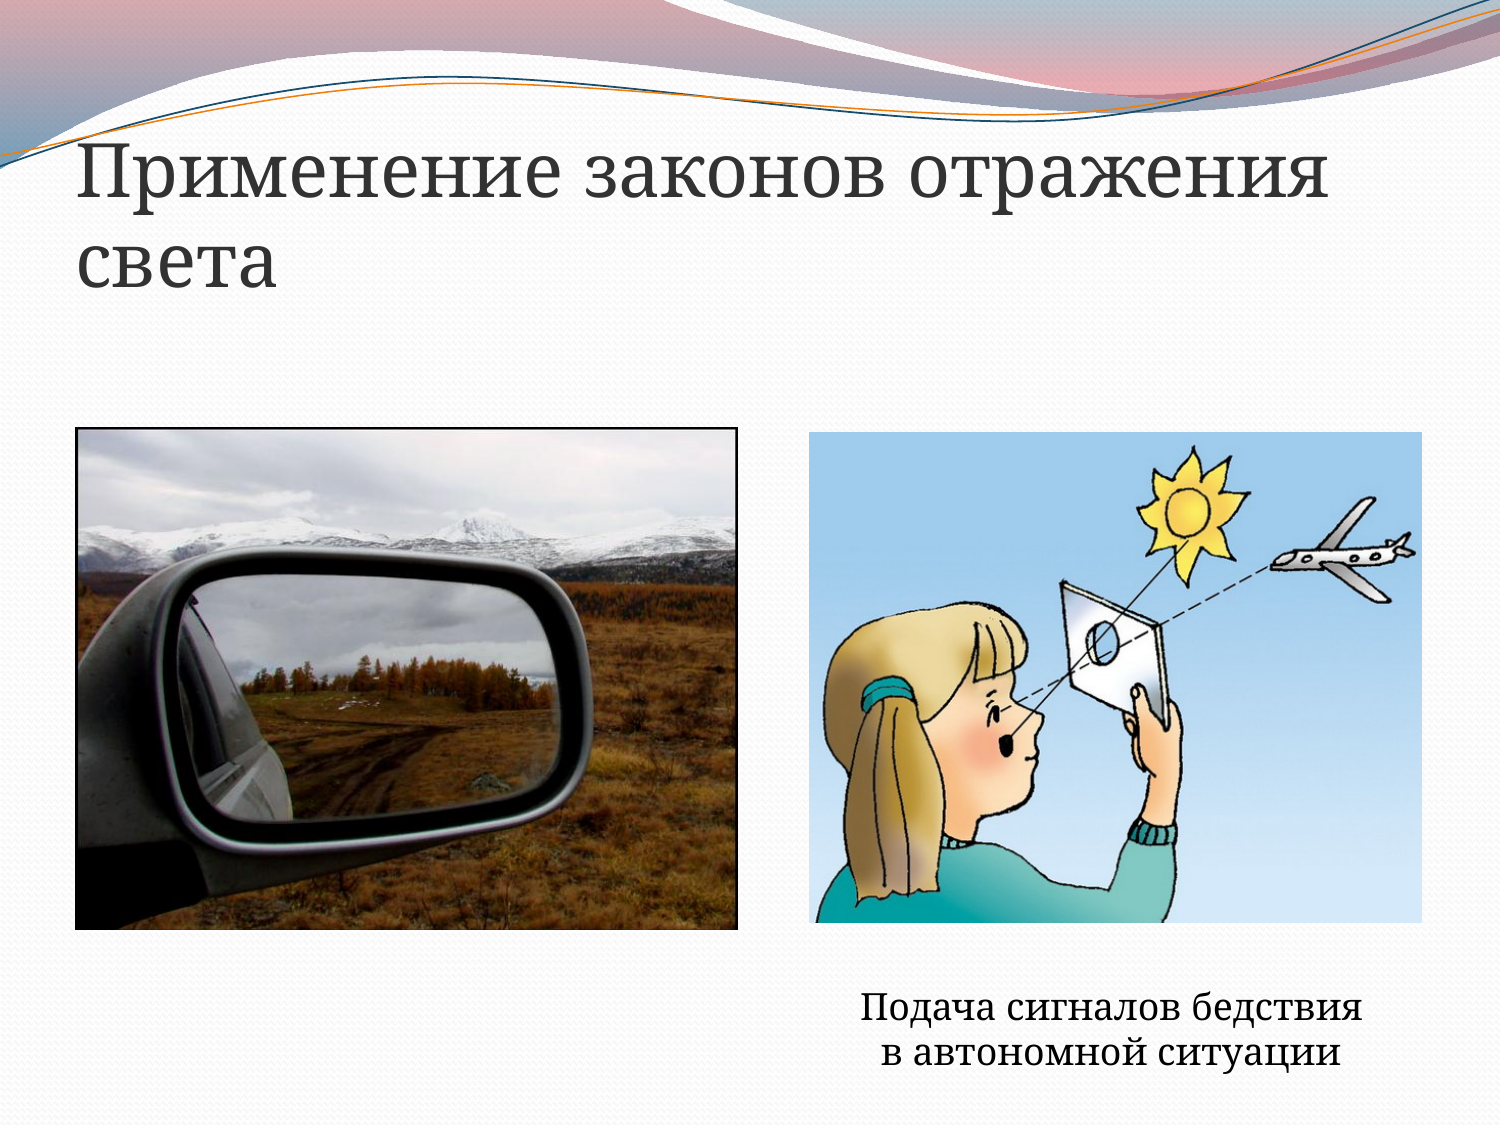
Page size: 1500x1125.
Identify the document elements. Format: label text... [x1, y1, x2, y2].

text_box Подача сигналов бедствия в автономной ситуации [809, 975, 1424, 1081]
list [74, 427, 738, 930]
title Применение законов отражения света [75, 115, 1425, 303]
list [808, 432, 1422, 923]
